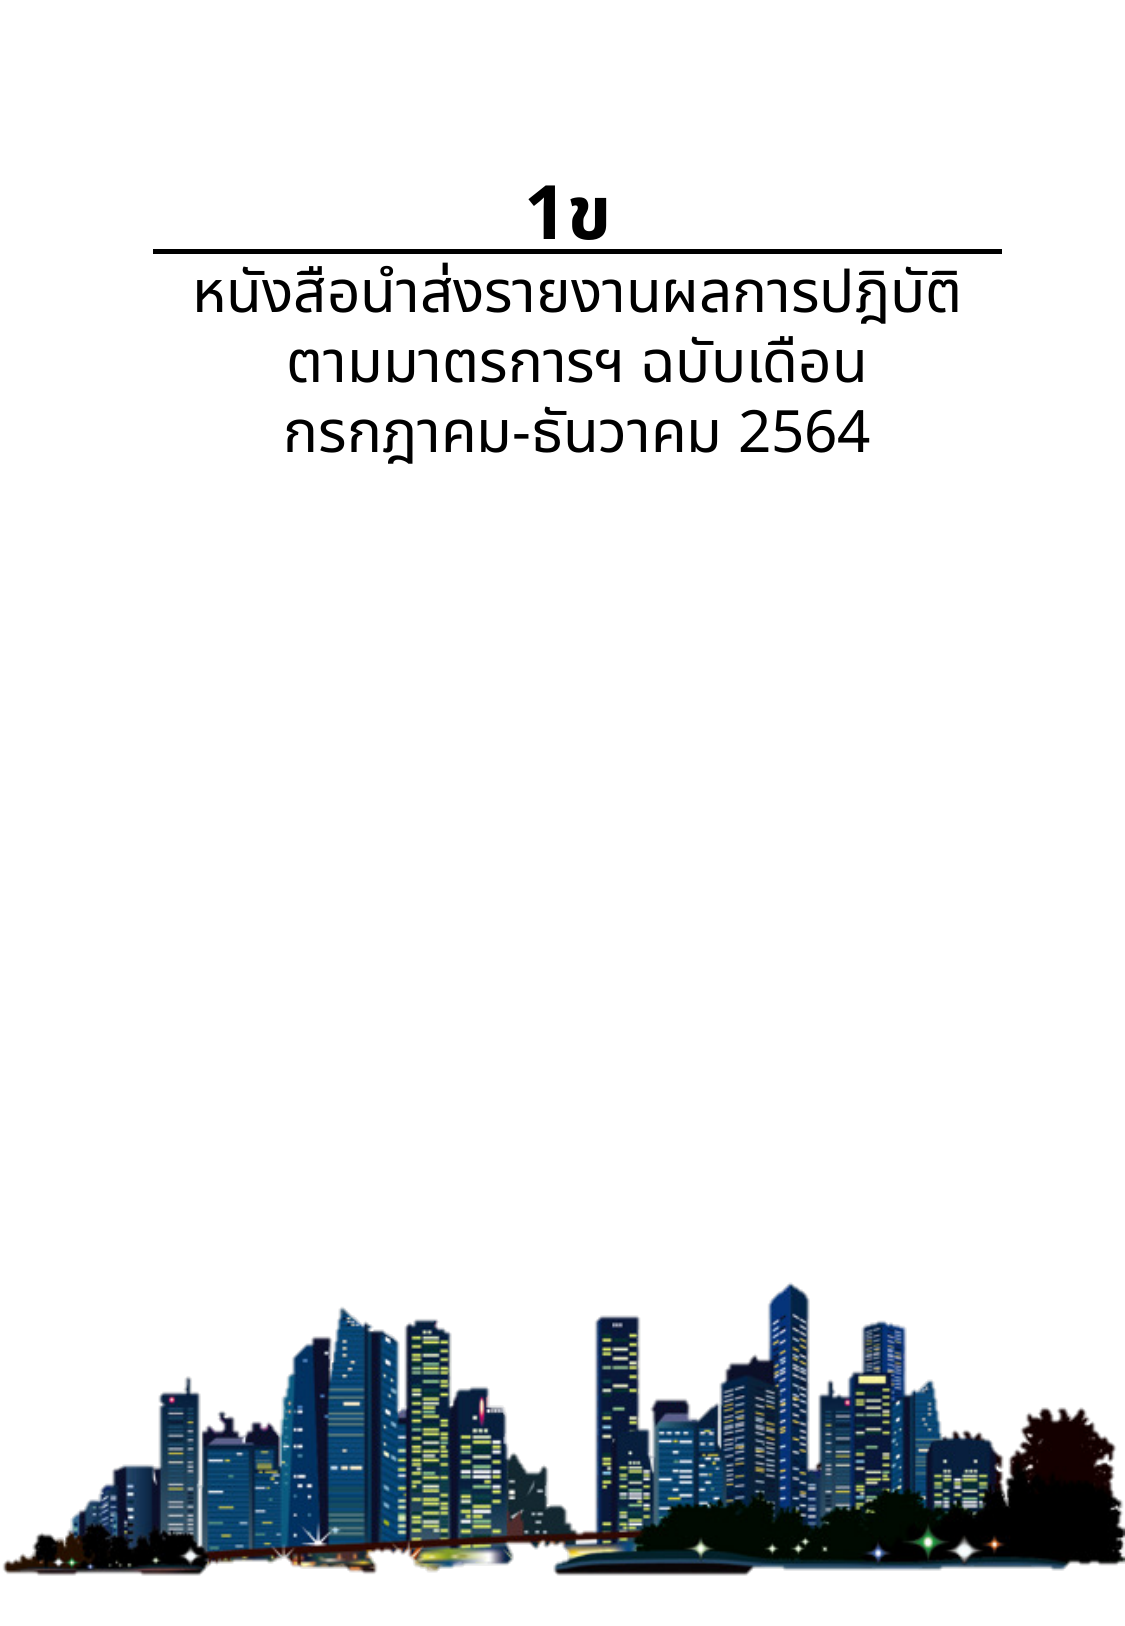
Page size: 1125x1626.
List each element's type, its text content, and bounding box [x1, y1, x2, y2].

picture [0, 1148, 1125, 1623]
text_box 1ข หนังสือนำส่งรายงานผลการปฎิบัติตามมาตรการฯ ฉบับเดือนกรกฎาคม-ธันวาคม 2564 [153, 156, 1003, 251]
text_box 1ข หนังสือนำส่งรายงานผลการปฎิบัติตามมาตรการฯ ฉบับเดือนกรกฎาคม-ธันวาคม 2564 [153, 252, 1003, 472]
